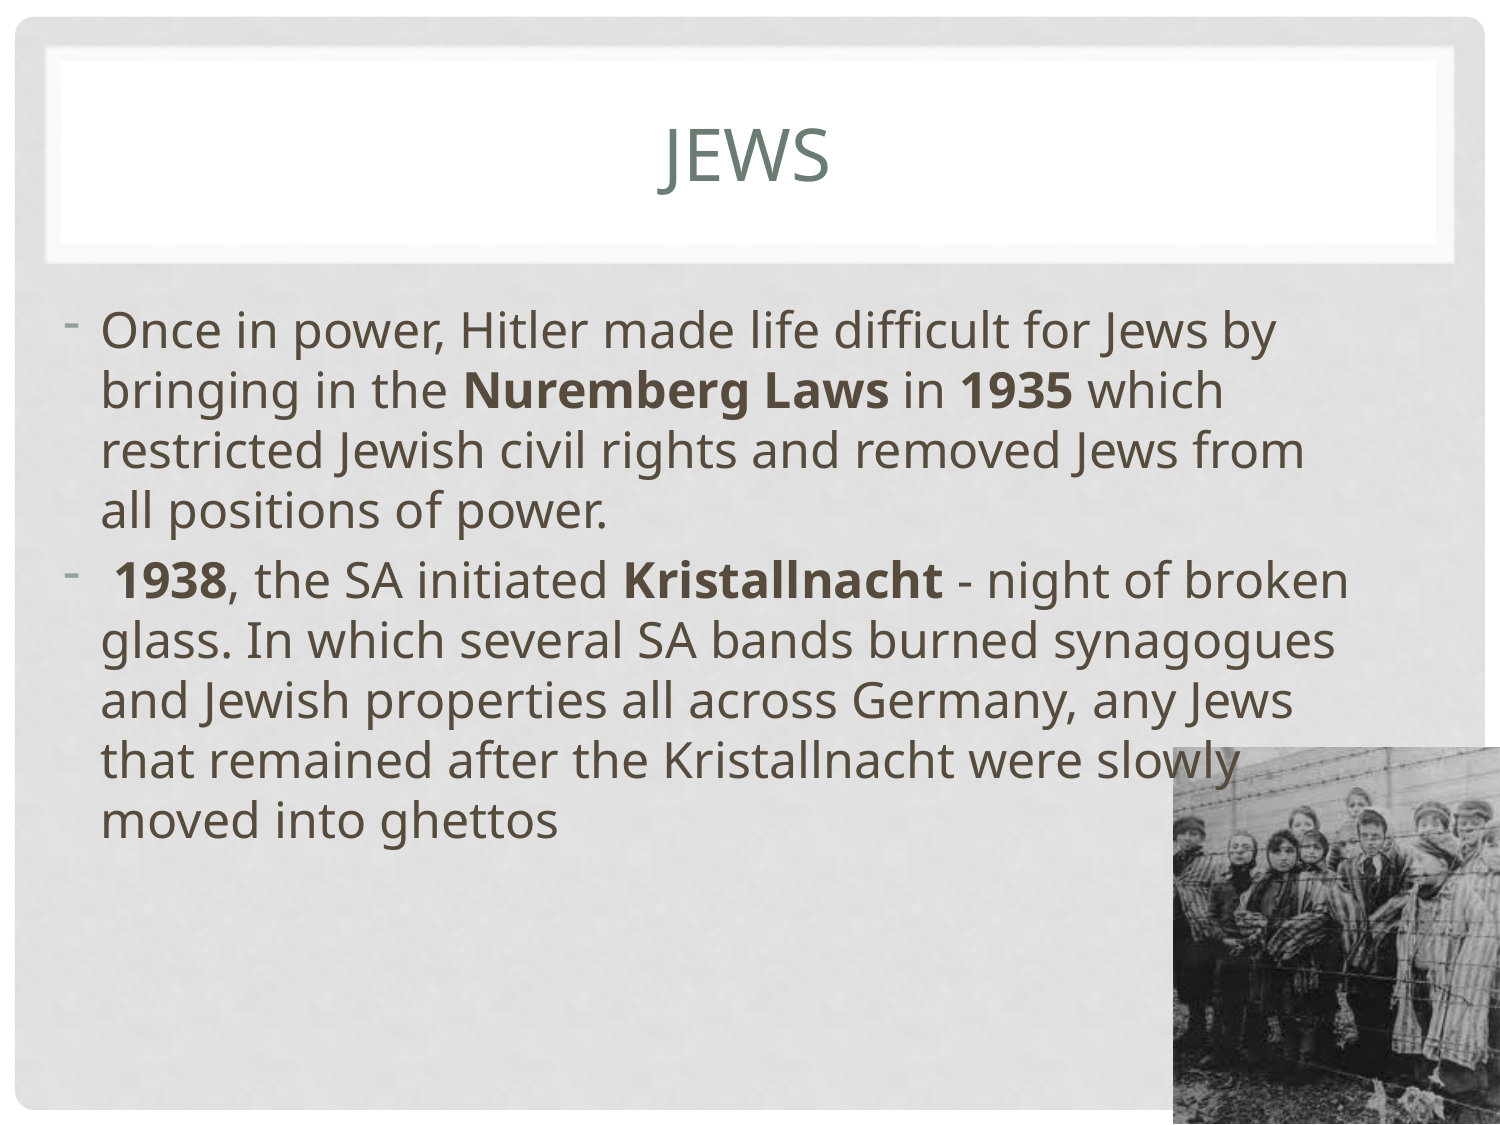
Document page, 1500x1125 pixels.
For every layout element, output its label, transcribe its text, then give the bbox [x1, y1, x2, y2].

list Once in power, Hitler made life difficult for Jews by bringing in the Nuremberg Laws in 1935 which restricted Jewish civil rights and removed Jews from all positions of power. 1938, the SA initiated Kristallnacht - night of broken glass. In which several SA bands burned synagogues and Jewish properties all across Germany, any Jews that remained after the Kristallnacht were slowly moved into ghettos [29, 290, 1380, 1009]
title JEws [69, 66, 1425, 238]
picture [1173, 747, 1500, 1125]
